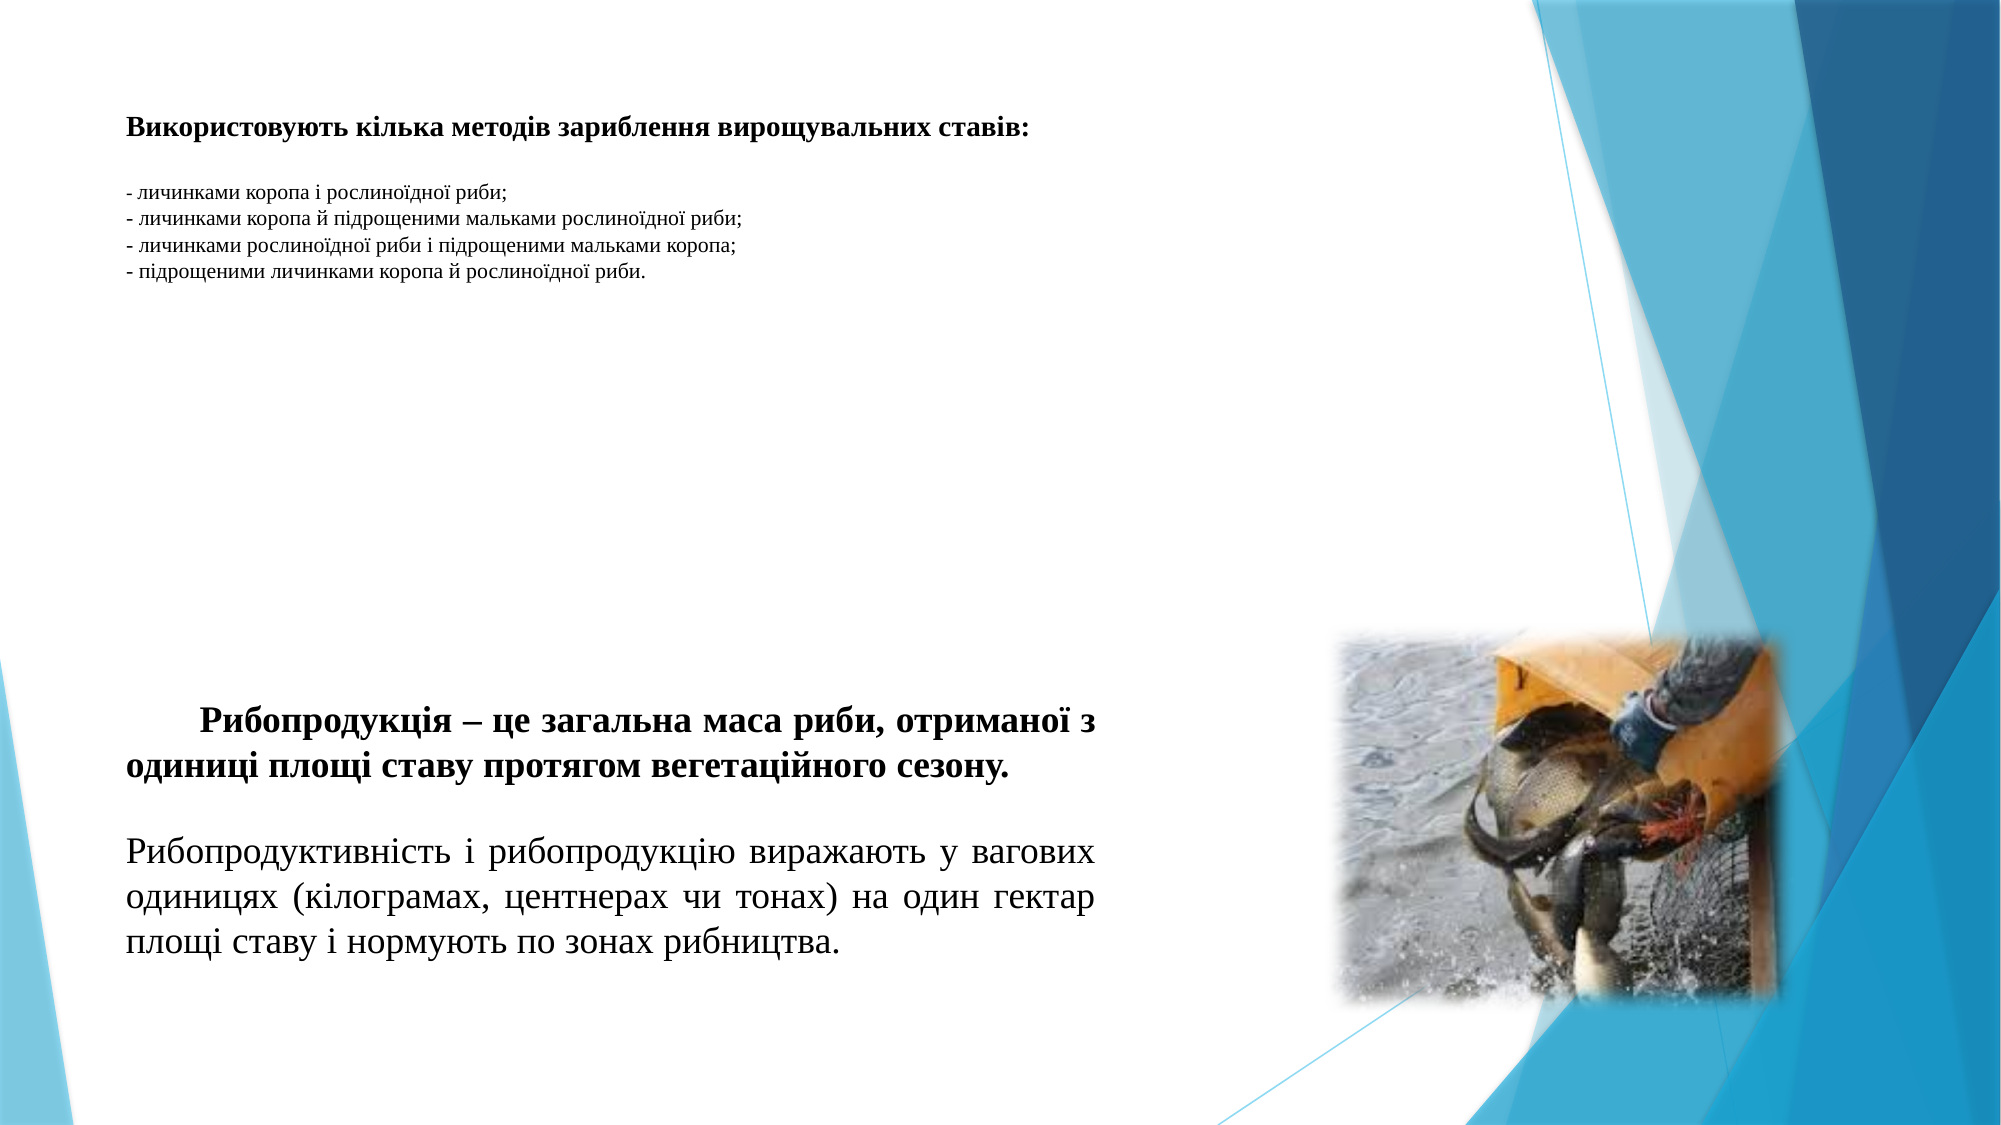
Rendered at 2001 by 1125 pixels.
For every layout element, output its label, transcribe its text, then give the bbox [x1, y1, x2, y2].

picture [1324, 622, 1796, 1014]
title Використовують кіль­ка методів зариблення вирощувальних ставів: - личинка­ми коропа і рослиноїдної риби; - личинками ко­ропа й підрощеними мальками рослиноїдної риби; - личинками рослиноїдної риби і підрощеними мальками коропа; - підрощеними ли­чинками коропа й рослиноїдної риби. [111, 99, 1603, 317]
text_box Рибопродуктивність і рибопродукцію виражають у вагових одиницях (кілограмах, центнерах чи тонах) на один гектар площі ставу і нормують по зонах рибництва. [111, 818, 1112, 968]
text_box Рибопродукція – це загальна маса риби, отриманої з одиниці площі ставу протягом вегетаційного сезону. [111, 687, 1112, 793]
